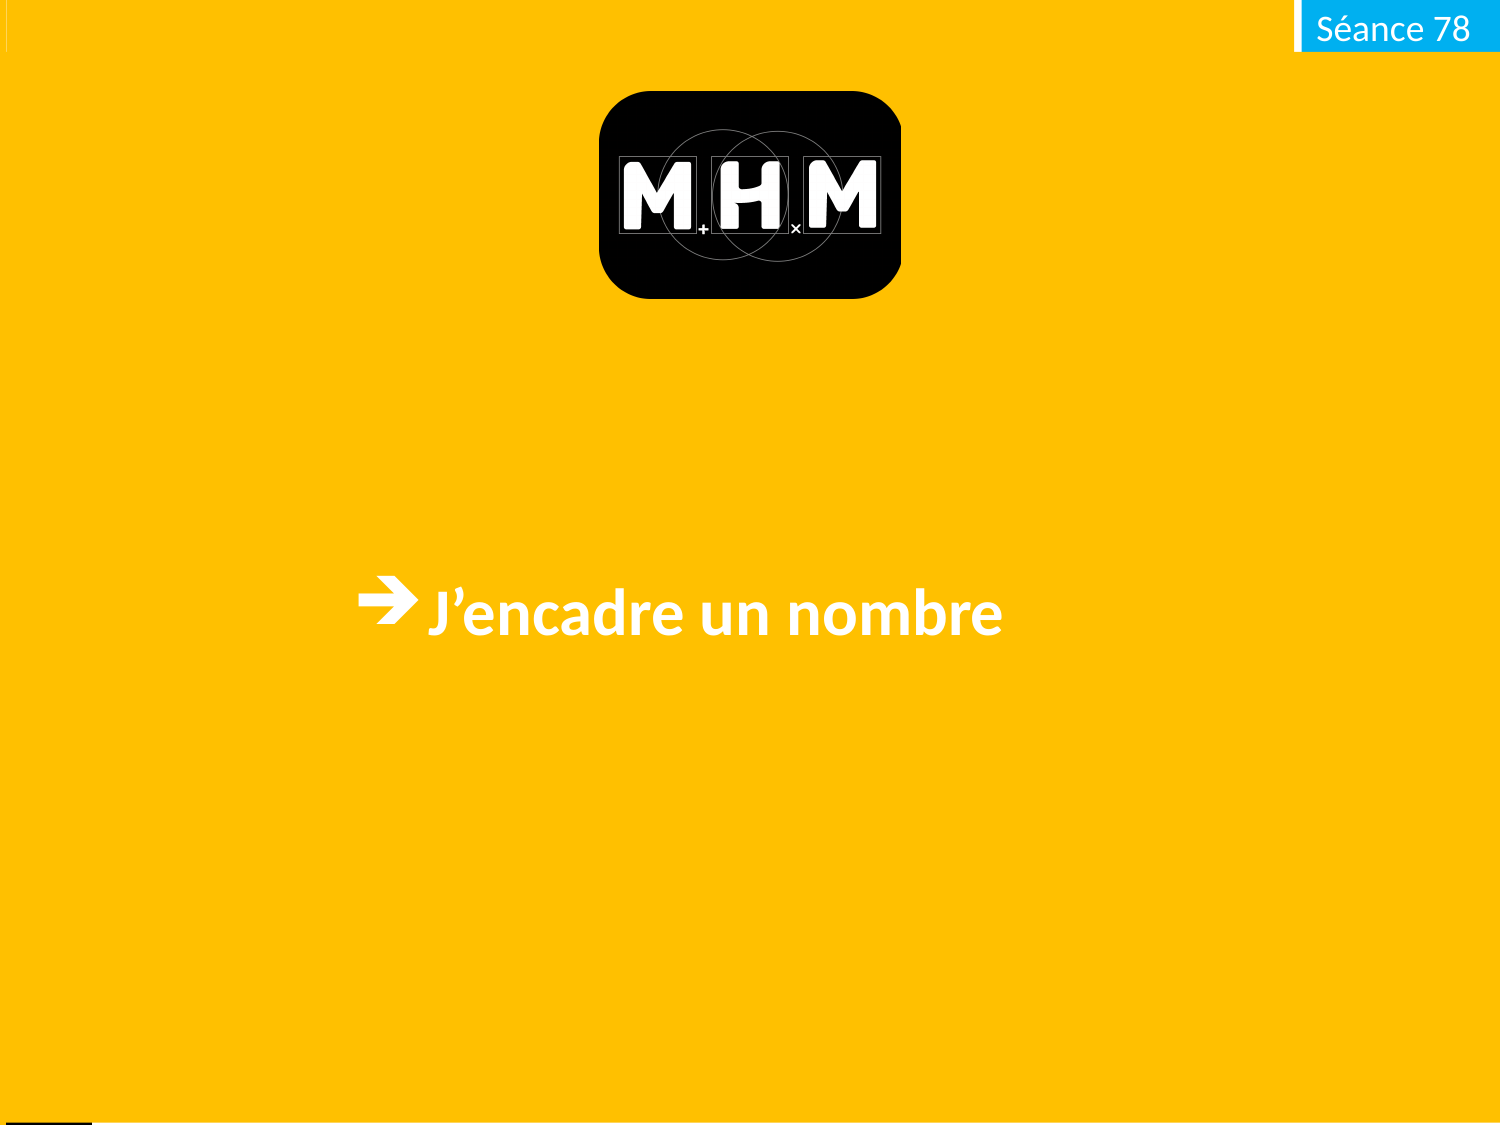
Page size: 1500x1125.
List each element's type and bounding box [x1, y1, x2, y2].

text_box [0, 51, 1500, 1123]
